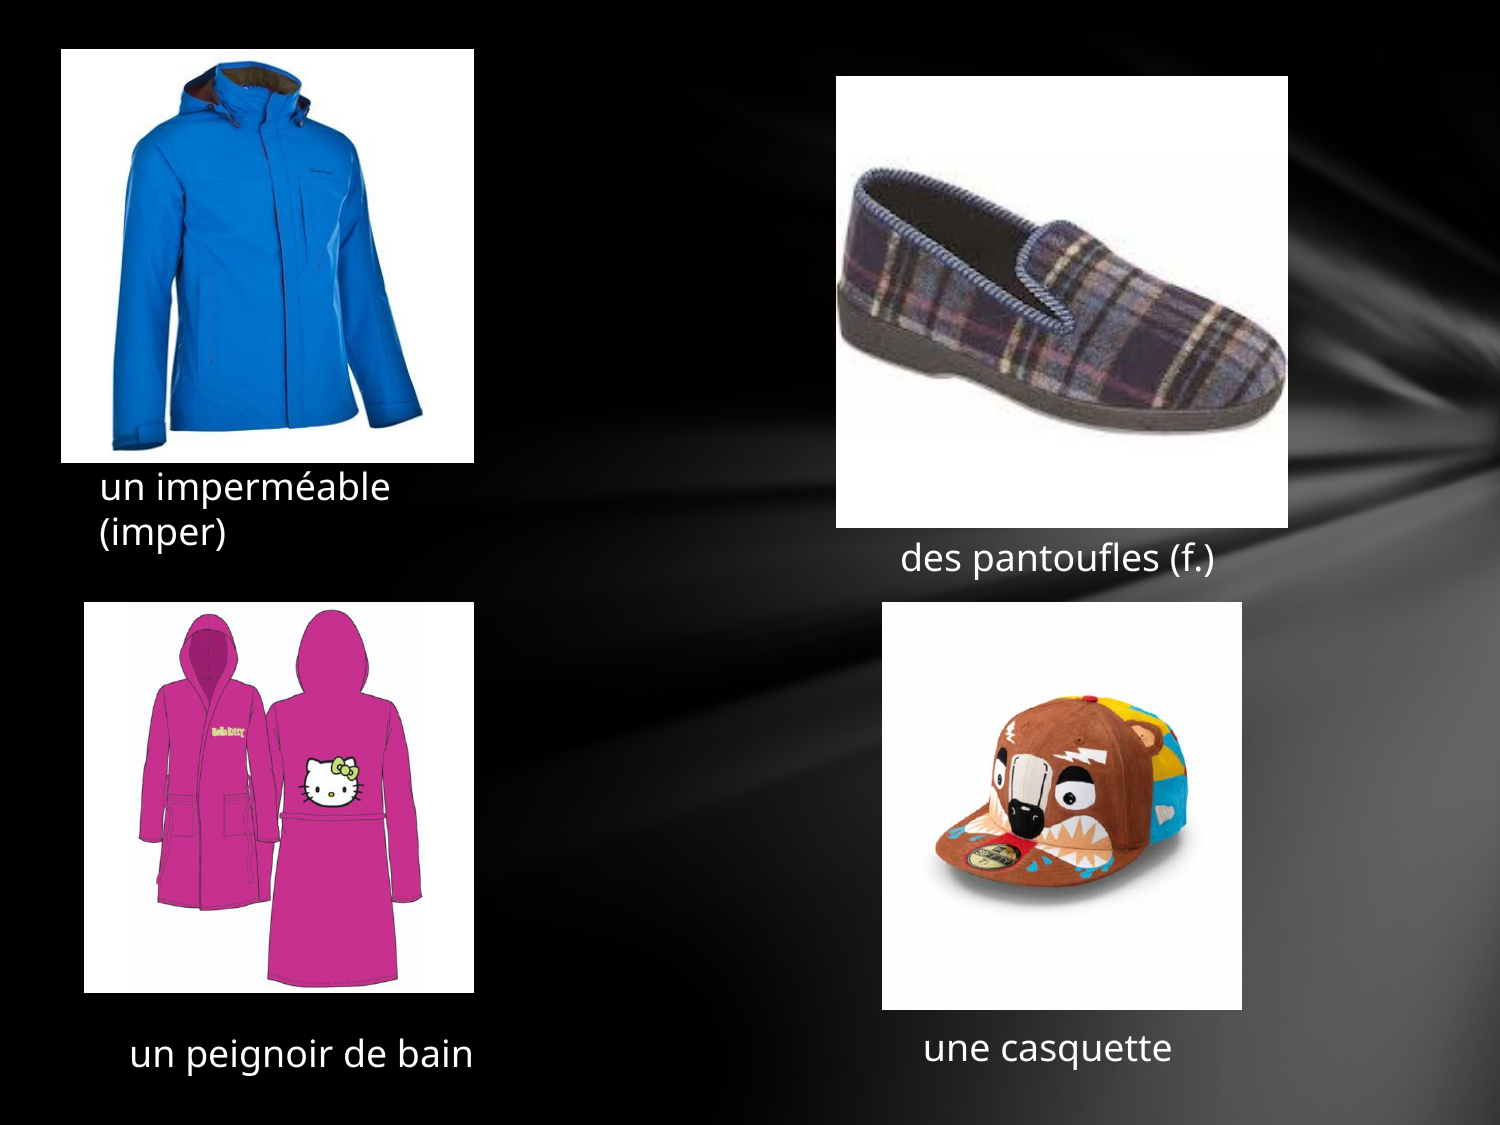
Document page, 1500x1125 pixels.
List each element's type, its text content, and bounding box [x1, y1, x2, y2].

picture [882, 602, 1242, 1010]
text_box une casquette [908, 1023, 1209, 1077]
text_box des pantoufles (f.) [885, 541, 1230, 587]
title un imperméable (imper) [84, 476, 424, 561]
picture [83, 602, 475, 993]
text_box un peignoir de bain [114, 1023, 490, 1083]
picture [836, 76, 1288, 528]
picture [61, 49, 475, 463]
